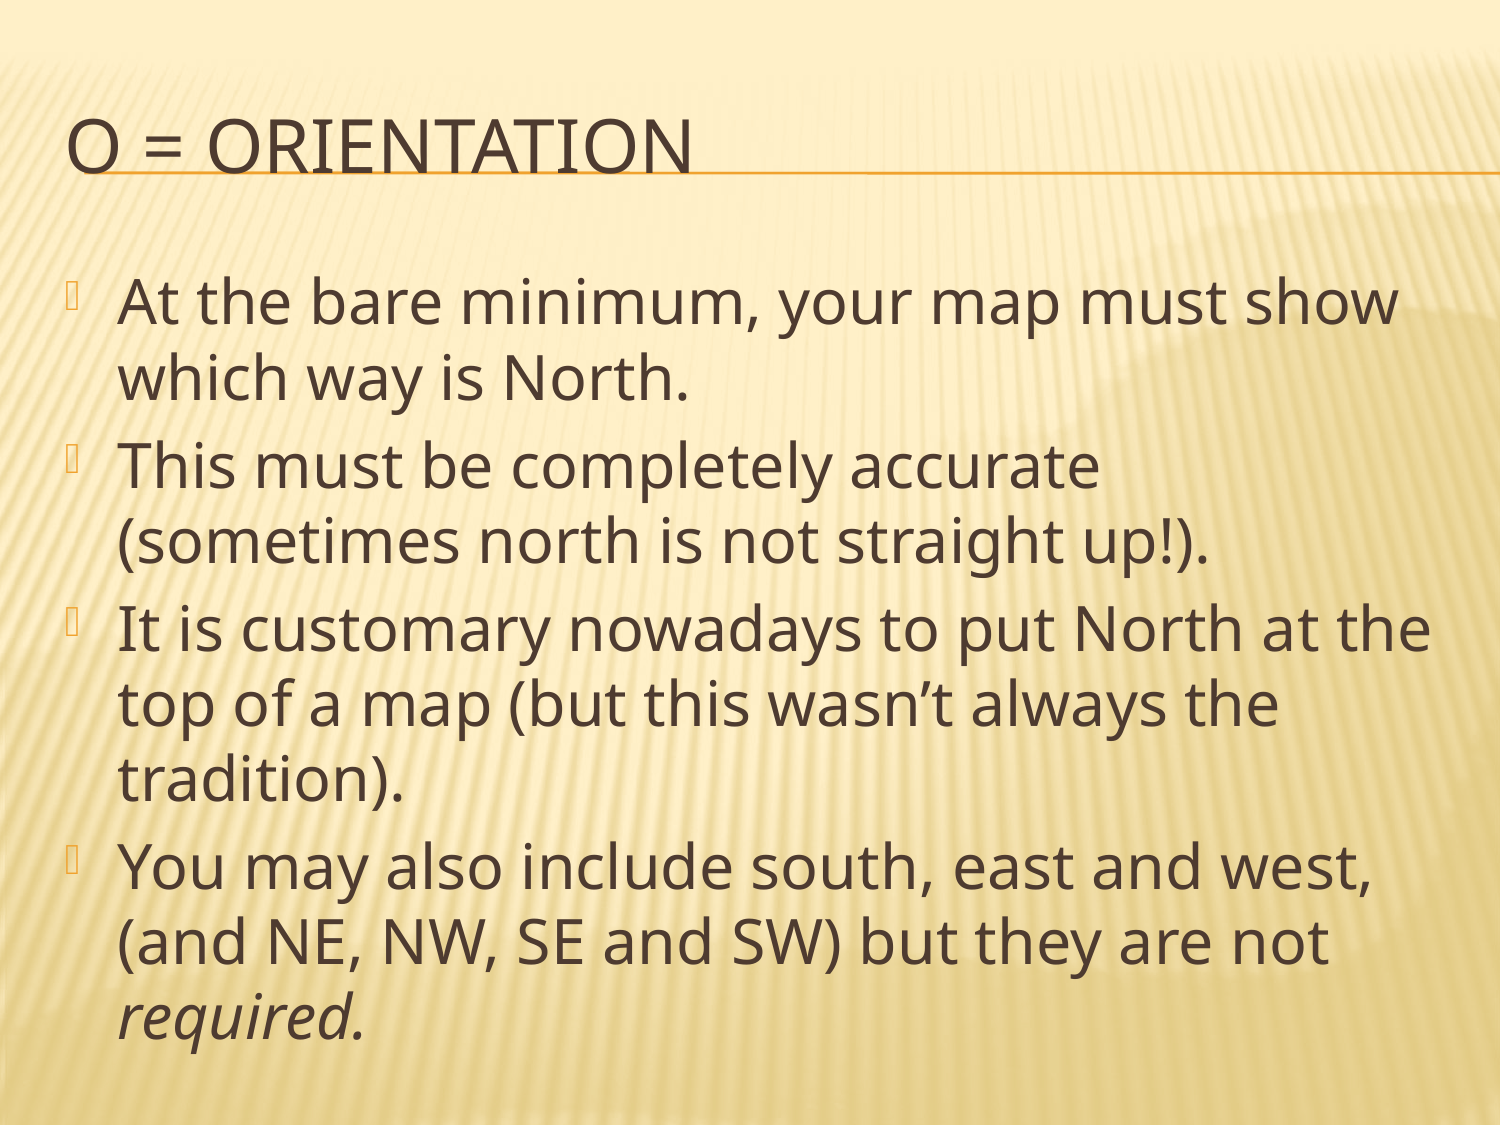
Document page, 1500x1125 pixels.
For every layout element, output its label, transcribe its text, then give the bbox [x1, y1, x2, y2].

list At the bare minimum, your map must show which way is North. This must be completely accurate (sometimes north is not straight up!). It is customary nowadays to put North at the top of a map (but this wasn’t always the tradition). You may also include south, east and west, (and NE, NW, SE and SW) but they are not required. [50, 254, 1475, 1063]
title O = Orientation [50, 75, 1475, 213]
